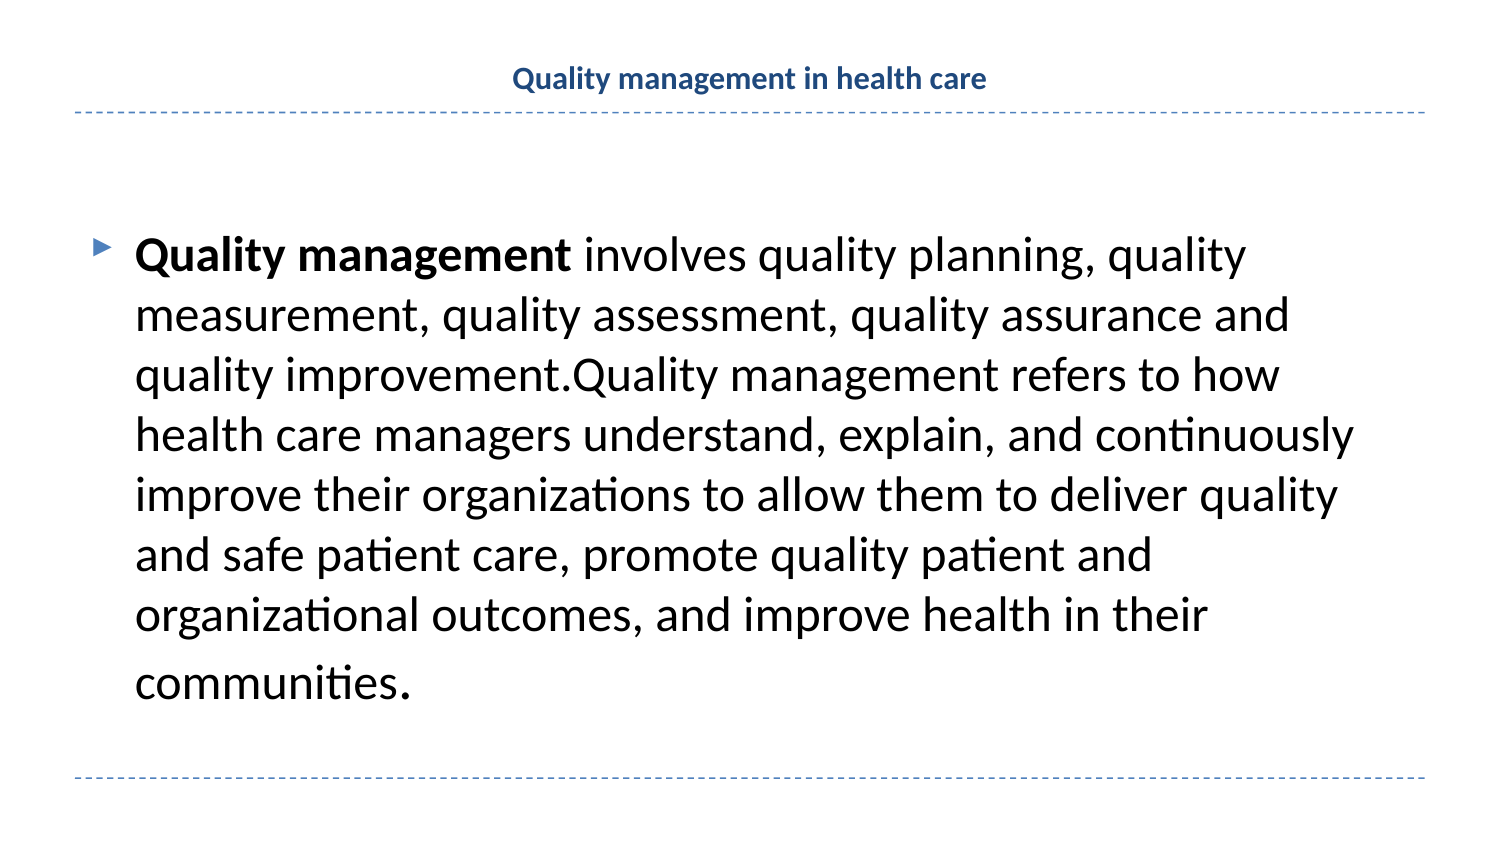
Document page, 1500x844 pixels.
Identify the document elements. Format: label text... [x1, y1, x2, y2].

title Quality management in health care [74, 9, 1426, 104]
list Quality management involves quality planning, quality measurement, quality assessment, quality assurance and quality improvement.Quality management refers to how health care managers understand, explain, and continuously improve their organizations to allow them to deliver quality and safe patient care, promote quality patient and organizational outcomes, and improve health in their communities. [74, 131, 1426, 779]
